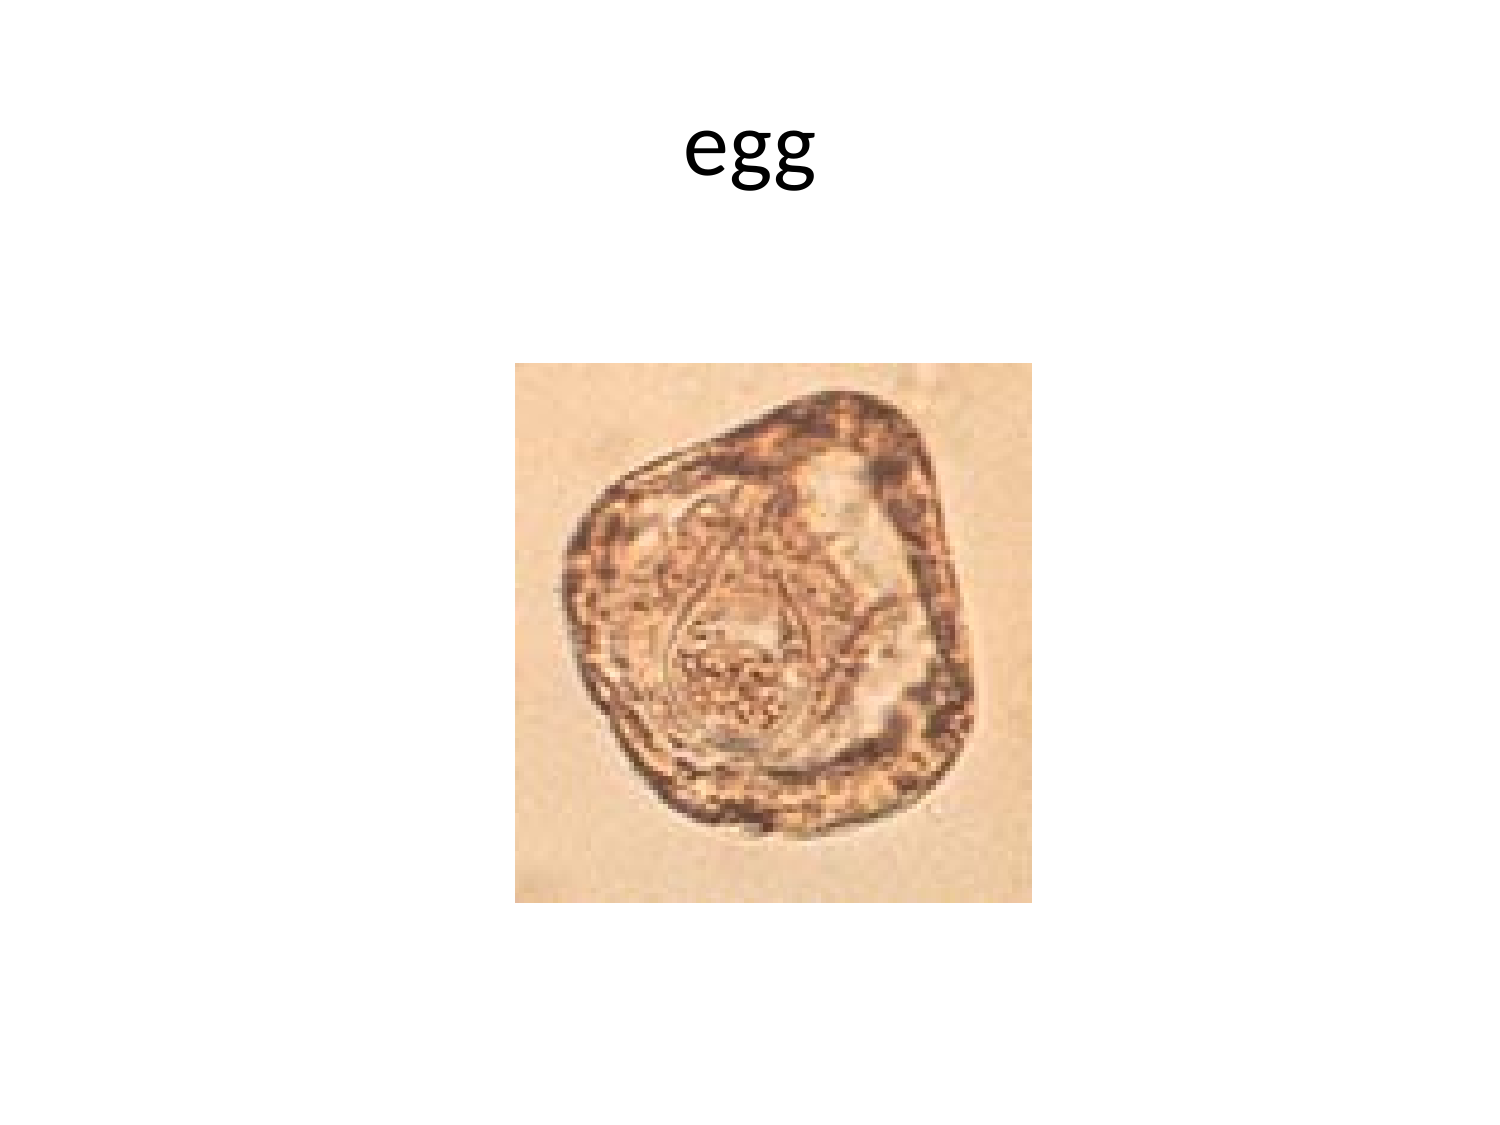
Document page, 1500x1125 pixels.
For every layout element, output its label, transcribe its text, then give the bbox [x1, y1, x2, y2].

title egg [75, 45, 1425, 233]
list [515, 362, 1032, 903]
